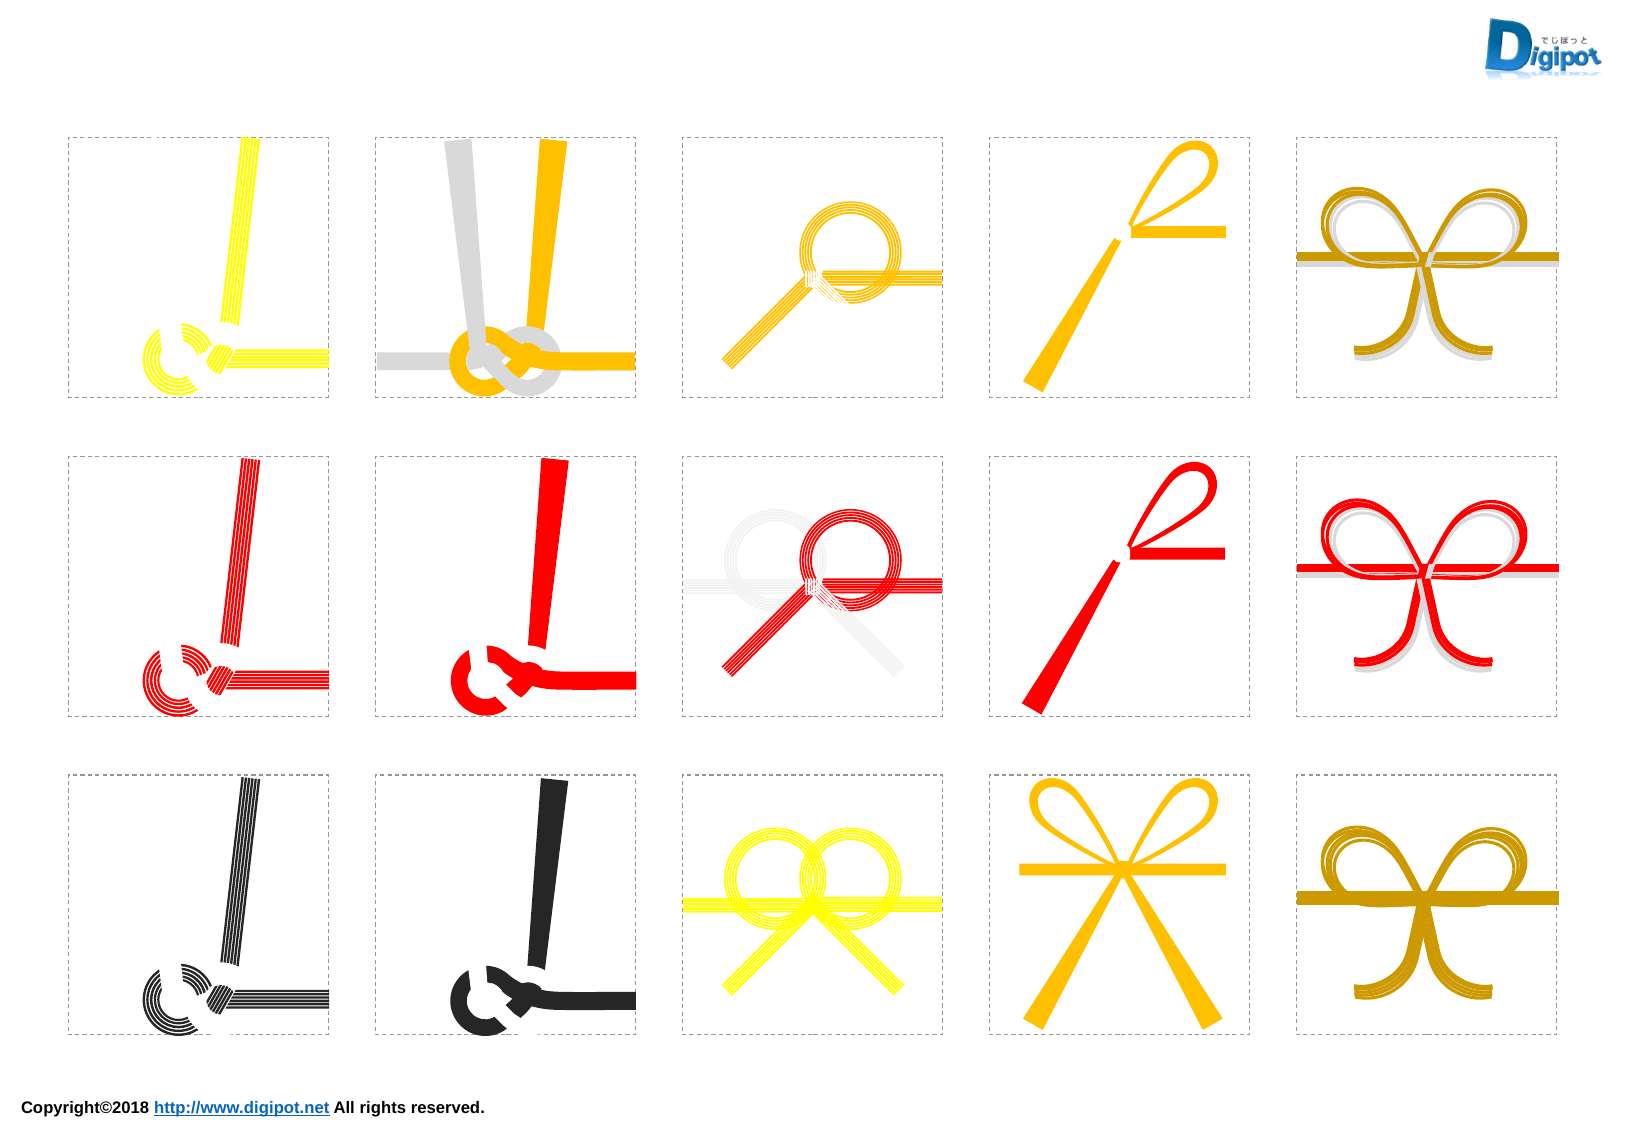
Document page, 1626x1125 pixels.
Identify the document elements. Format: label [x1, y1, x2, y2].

text_box [1297, 836, 1560, 1004]
text_box [683, 827, 943, 1009]
text_box [376, 139, 635, 400]
text_box [683, 508, 942, 690]
text_box [683, 201, 943, 382]
picture [1485, 18, 1602, 82]
text_box [377, 778, 636, 1040]
text_box [70, 777, 330, 1036]
text_box [1018, 450, 1229, 721]
text_box [1297, 509, 1560, 677]
text_box [70, 458, 330, 717]
text_box [1019, 128, 1230, 399]
text_box [70, 136, 330, 396]
text_box [1297, 198, 1560, 365]
text_box [1019, 766, 1230, 1037]
text_box [378, 458, 637, 719]
